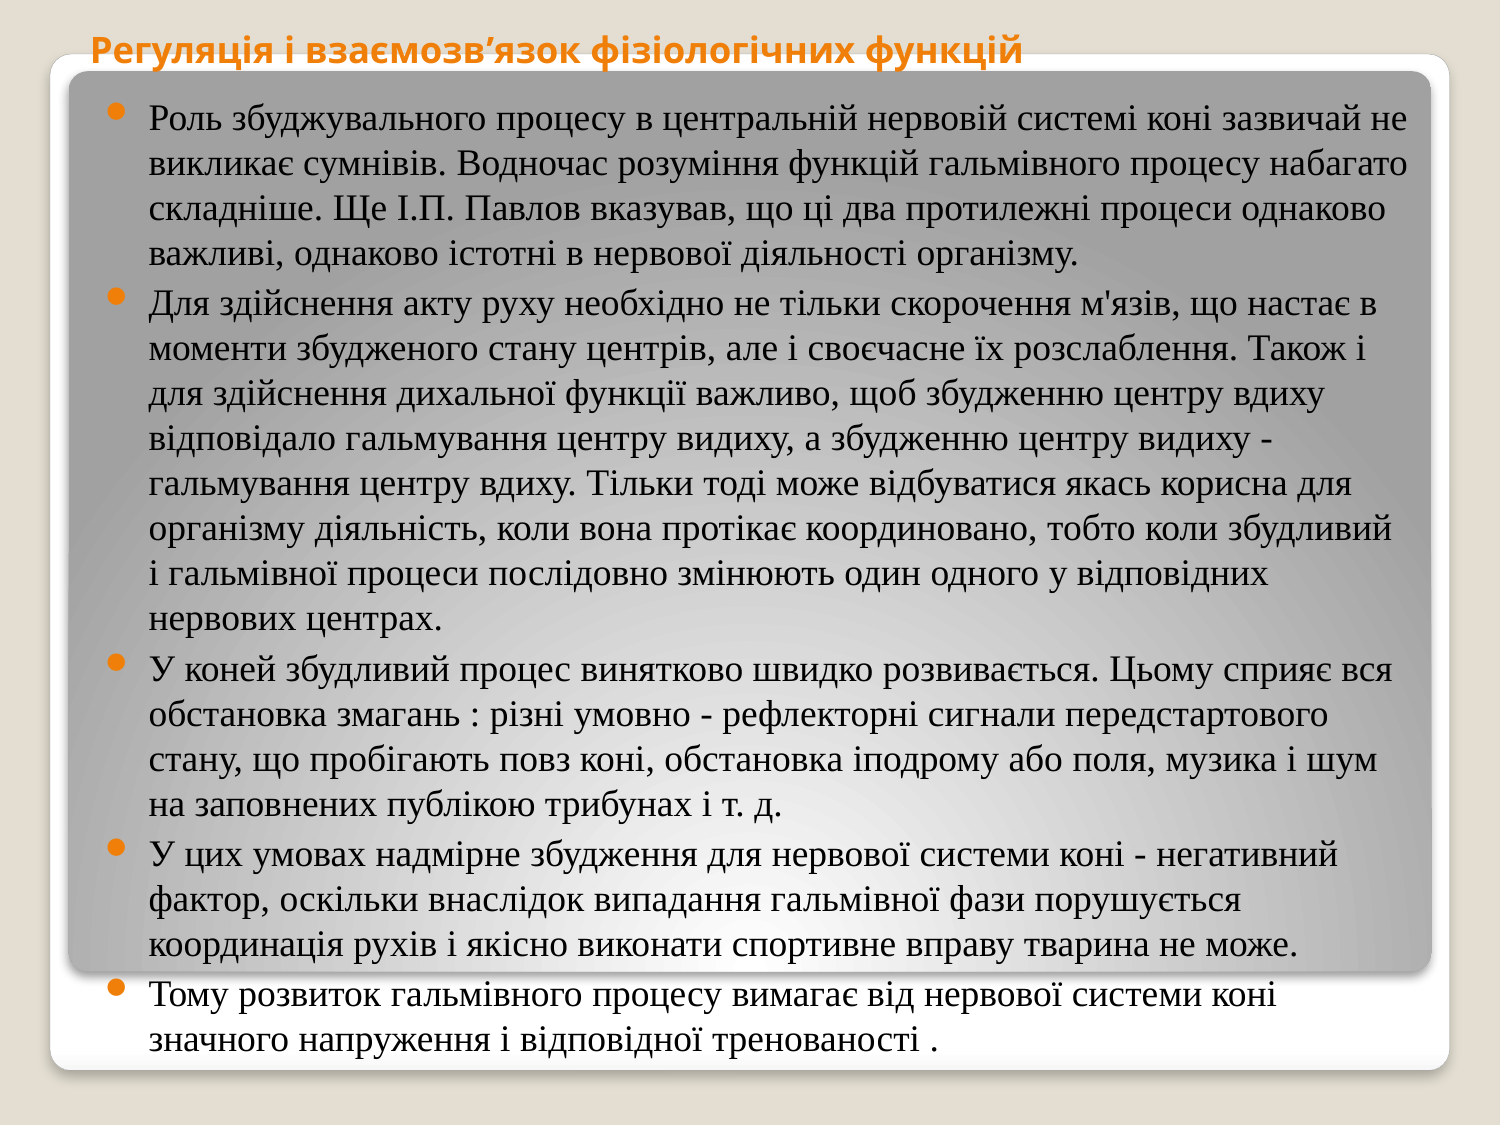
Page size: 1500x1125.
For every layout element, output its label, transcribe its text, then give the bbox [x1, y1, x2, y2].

title Регуляція і взаємозв’язок фізіологічних функцій [75, 19, 1425, 78]
list Роль збуджувального процесу в центральній нервовій системі коні зазвичай не викликає сумнівів. Водночас розуміння функцій гальмівного процесу набагато складніше. Ще І.П. Павлов вказував, що ці два протилежні процеси однаково важливі, однаково істотні в нервової діяльності організму. Для здійснення акту руху необхідно не тільки скорочення м'язів, що настає в моменти збудженого стану центрів, але і своєчасне їх розслаблення. Також і для здійснення дихальної функції важливо, щоб збудженню центру вдиху відповідало гальмування центру видиху, а збудженню центру видиху - гальмування центру вдиху. Тільки тоді може відбуватися якась корисна для організму діяльність, коли вона протікає координовано, тобто коли збудливий і гальмівної процеси послідовно змінюють один одного у відповідних нервових центрах. У коней збудливий процес винятково швидко розвивається. Цьому сприяє вся обстановка змагань : різні умовно - рефлекторні сигнали передстартового стану, що пробігають повз коні, обстановка іподрому або поля, музика і шум на заповнених публікою трибунах і т. д. У цих умовах надмірне збудження для нервової системи коні - негативний фактор, оскільки внаслідок випадання гальмівної фази порушується координація рухів і якісно виконати спортивне вправу тварина не може. Тому розвиток гальмівного процесу вимагає від нервової системи коні значного напруження і відповідної тренованості . [75, 78, 1425, 1106]
